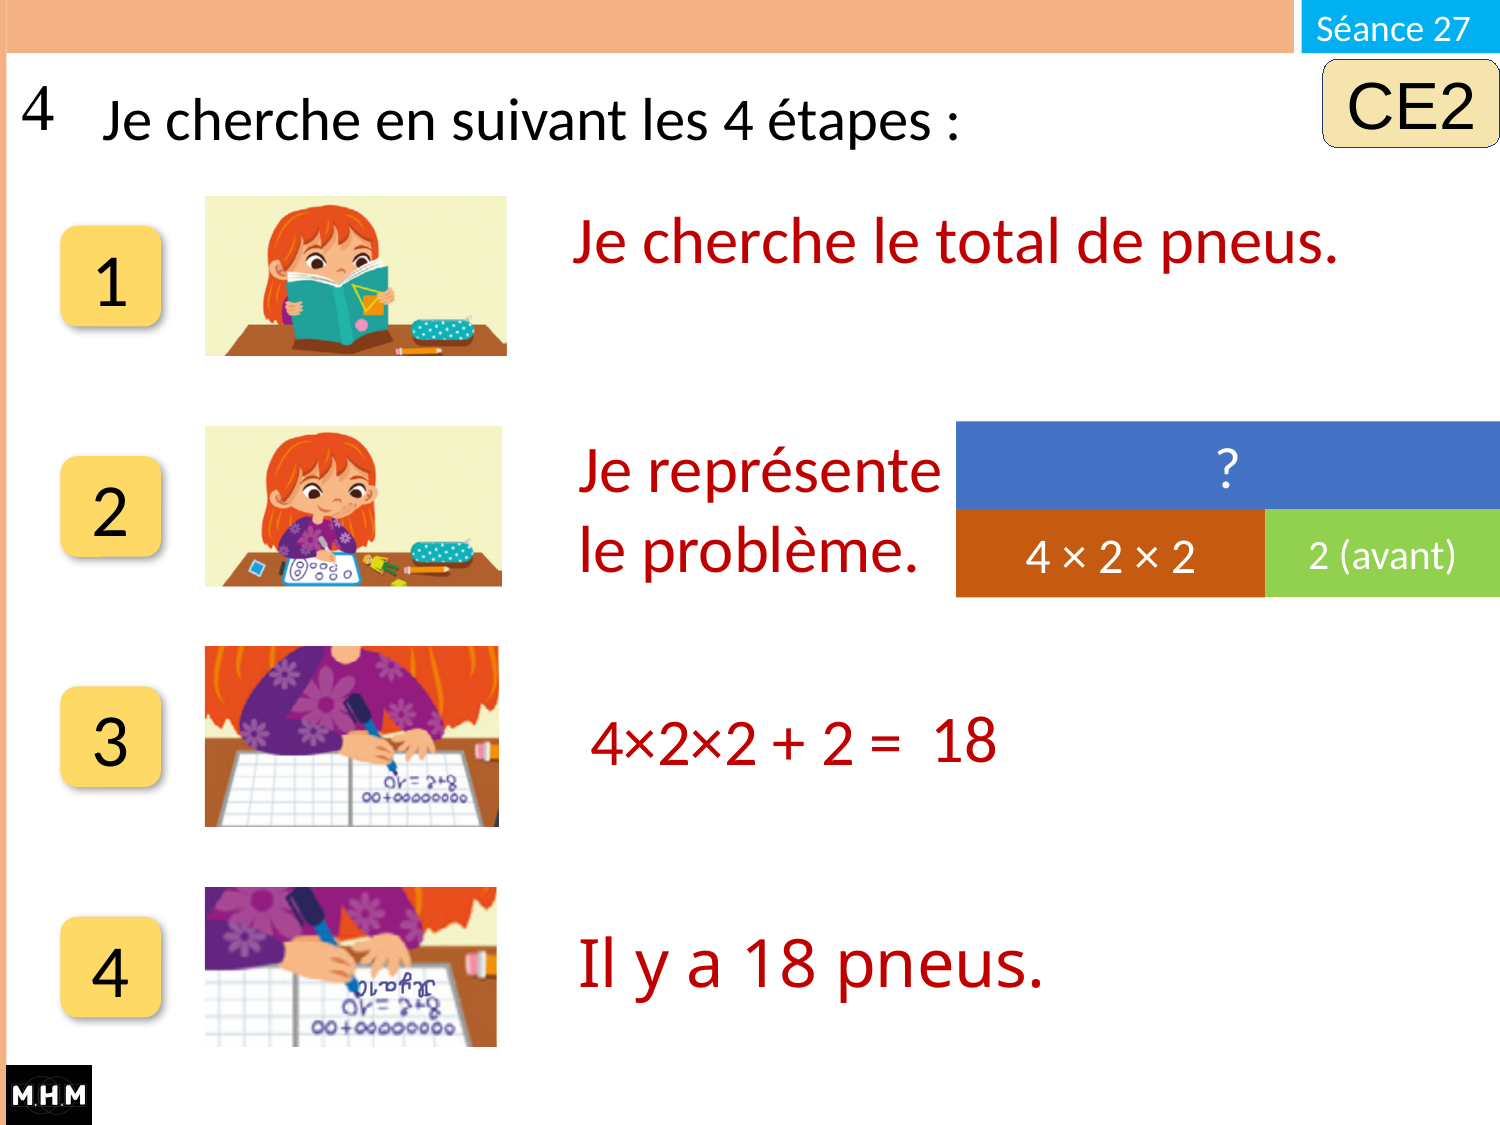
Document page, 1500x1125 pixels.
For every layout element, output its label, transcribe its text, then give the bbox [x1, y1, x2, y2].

text_box ? [954, 419, 1500, 507]
text_box 2 (avant) [1268, 507, 1500, 599]
picture [204, 426, 503, 587]
picture [204, 887, 497, 1047]
text_box 18 [915, 688, 1087, 784]
picture [204, 196, 515, 357]
text_box 2 [58, 454, 164, 559]
text_box Je représente le problème. [563, 418, 1415, 593]
text_box Il y a 18 pneus. [563, 913, 1455, 1009]
text_box CE2 [1322, 59, 1500, 148]
text_box Je cherche le total de pneus. [558, 189, 1458, 285]
title Je cherche en suivant les 4 étapes : [88, 35, 1382, 161]
picture [6, 1065, 92, 1125]
text_box 4 × 2 × 2 [954, 507, 1268, 599]
text_box 1 [58, 223, 164, 329]
picture [204, 645, 500, 828]
text_box 4 [58, 914, 164, 1020]
text_box 3 [58, 684, 164, 790]
text_box 4×2×2 + 2 = [575, 691, 1427, 786]
